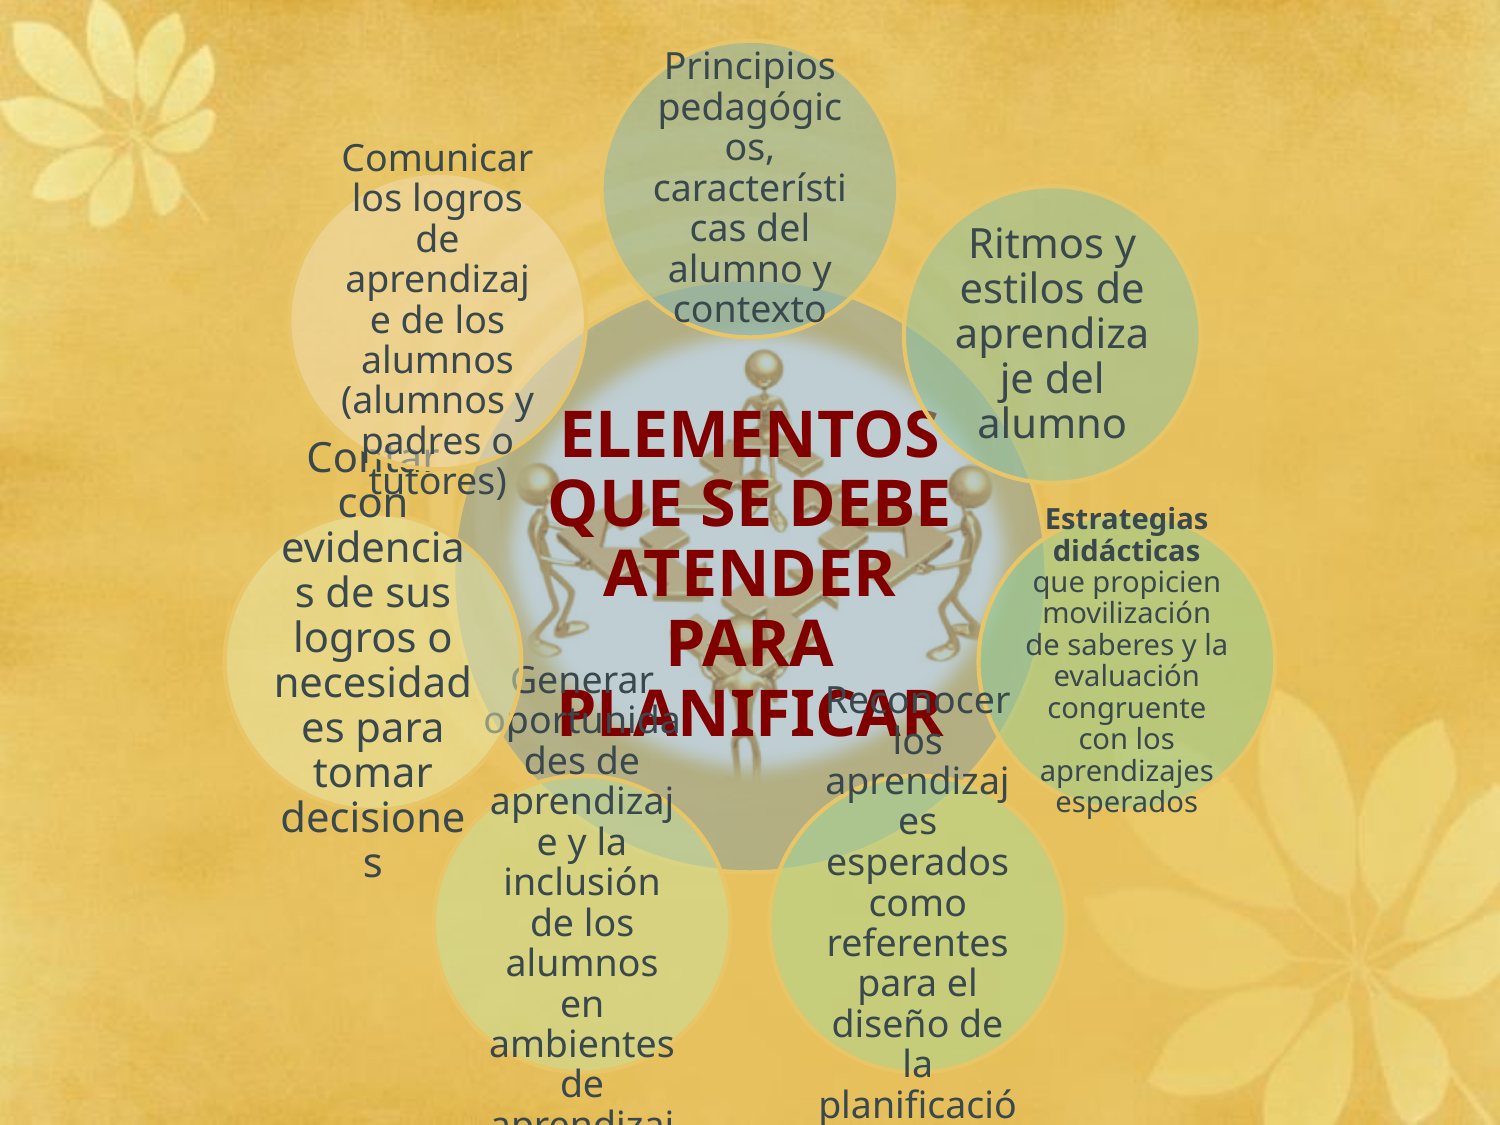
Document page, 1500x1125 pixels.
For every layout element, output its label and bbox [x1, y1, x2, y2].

picture [518, 1120, 528, 1125]
list [41, 30, 1459, 1083]
picture [824, 1100, 836, 1116]
picture [599, 1120, 609, 1125]
picture [554, 1120, 564, 1125]
picture [576, 1120, 586, 1125]
picture [0, 0, 1500, 1125]
